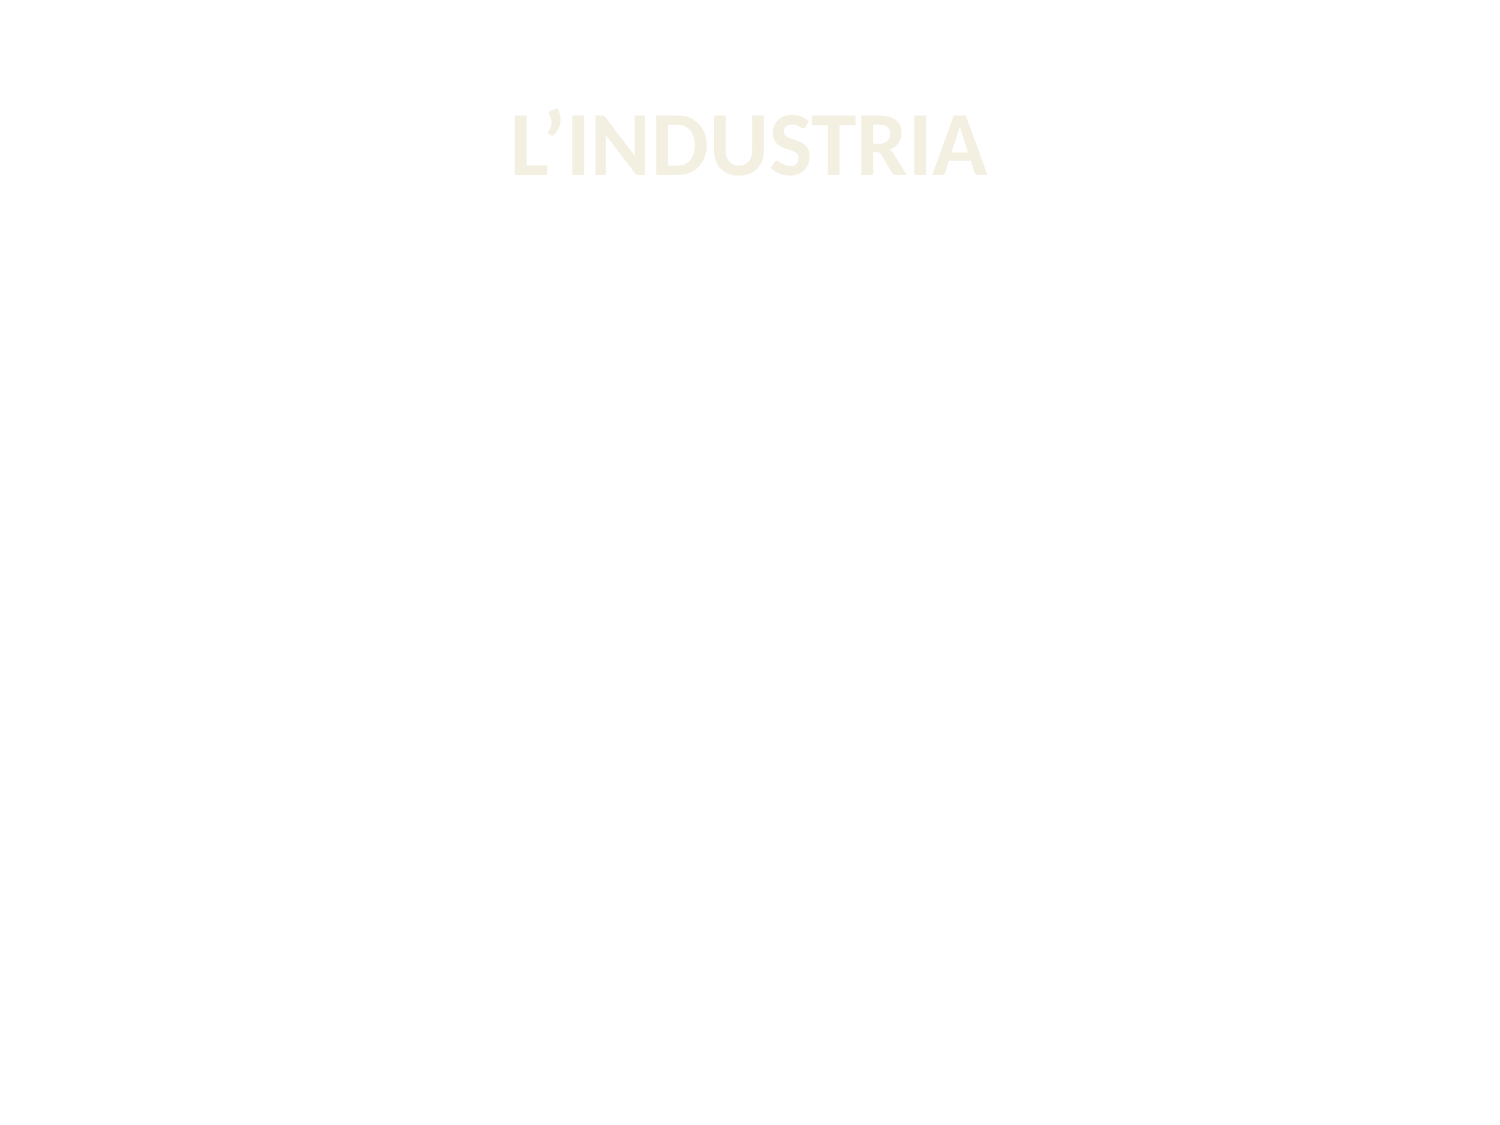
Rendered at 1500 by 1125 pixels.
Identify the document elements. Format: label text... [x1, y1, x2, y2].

title L’INDUSTRIA [75, 45, 1425, 233]
